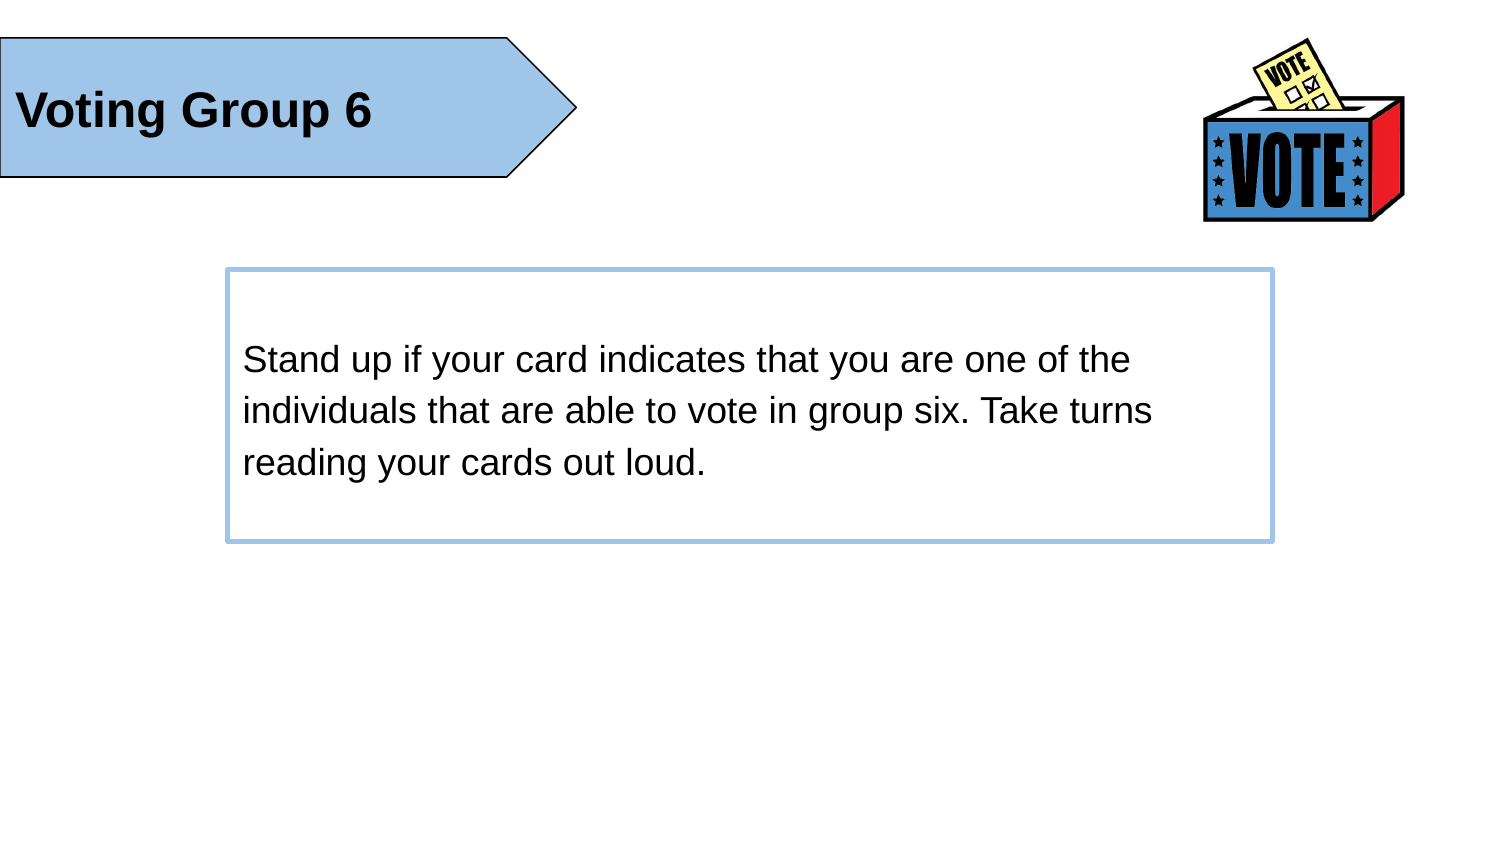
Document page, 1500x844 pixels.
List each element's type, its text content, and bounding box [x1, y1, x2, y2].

picture [1202, 37, 1405, 223]
list Stand up if your card indicates that you are one of the individuals that are able to vote in group six. Take turns reading your cards out loud. [227, 269, 1273, 542]
text_box Voting Group 6 [0, 37, 577, 177]
